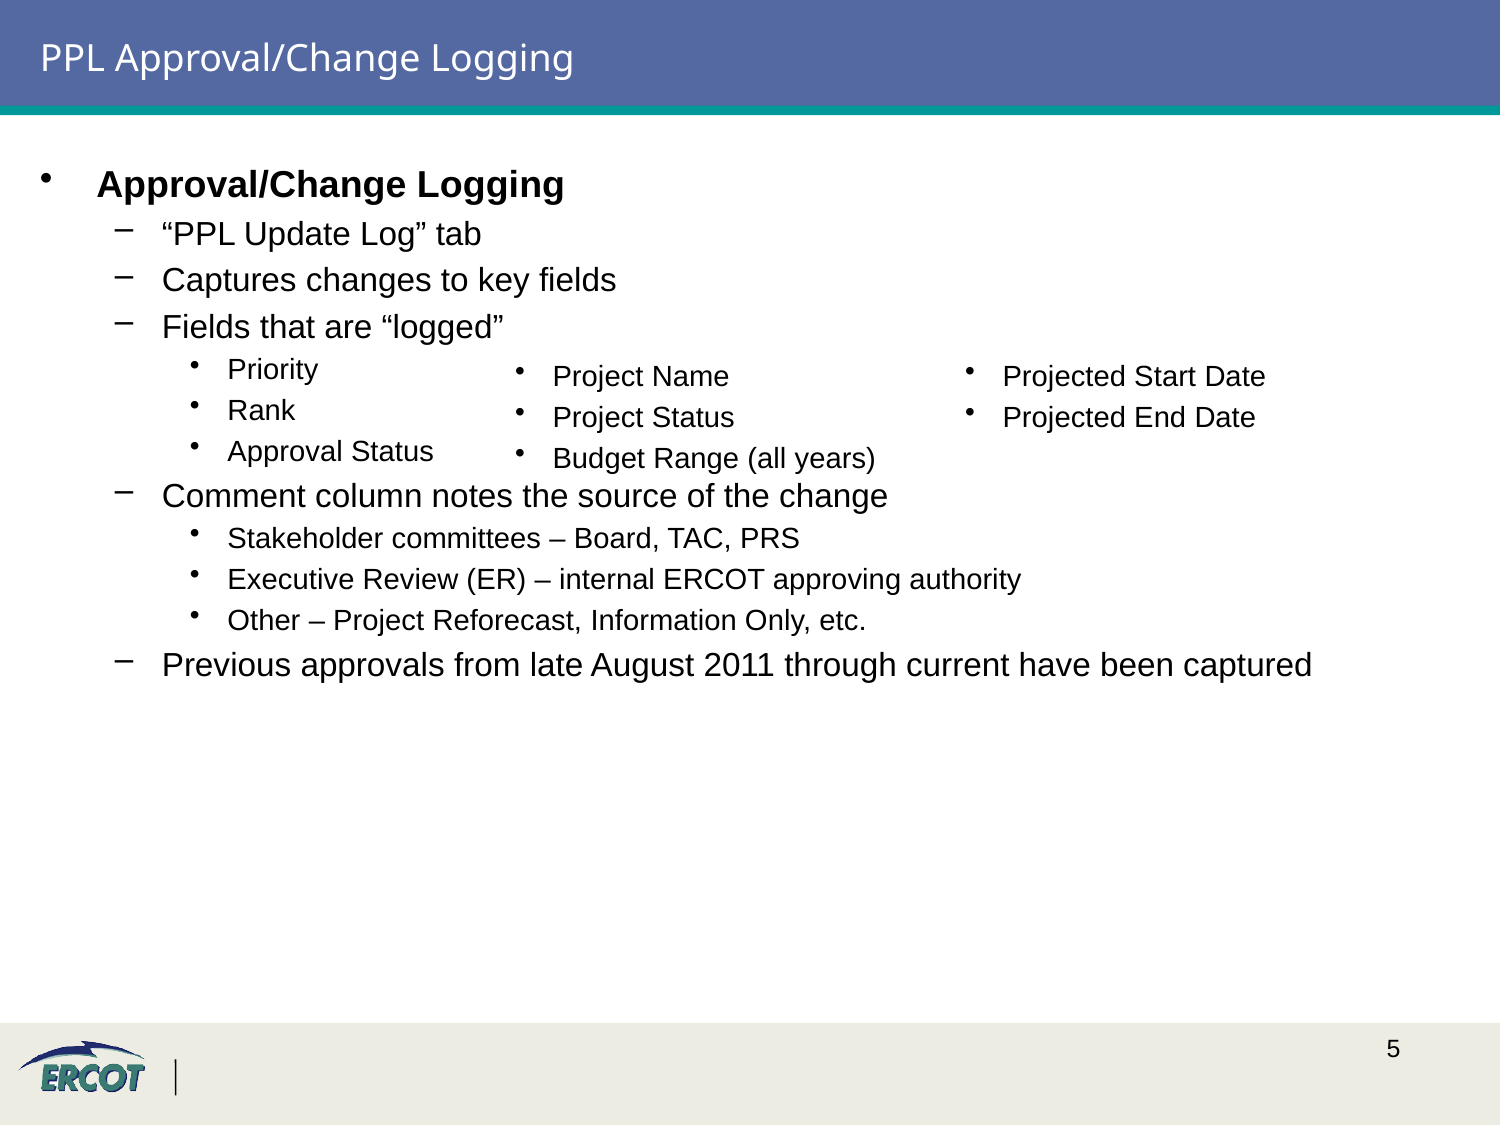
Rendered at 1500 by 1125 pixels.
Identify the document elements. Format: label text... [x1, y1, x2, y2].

text_box Projected Start Date Projected End Date [800, 350, 1300, 463]
text_box Project Name Project Status Budget Range (all years) [350, 350, 800, 463]
list Approval/Change Logging “PPL Update Log” tab Captures changes to key fields Fields that are “logged” Priority Rank Approval Status Comment column notes the source of the change Stakeholder committees – Board, TAC, PRS Executive Review (ER) – internal ERCOT approving authority Other – Project Reforecast, Information Only, etc. Previous approvals from late August 2011 through current have been captured [24, 124, 1476, 1013]
title PPL Approval/Change Logging [24, 0, 1238, 113]
picture [10, 1031, 151, 1111]
